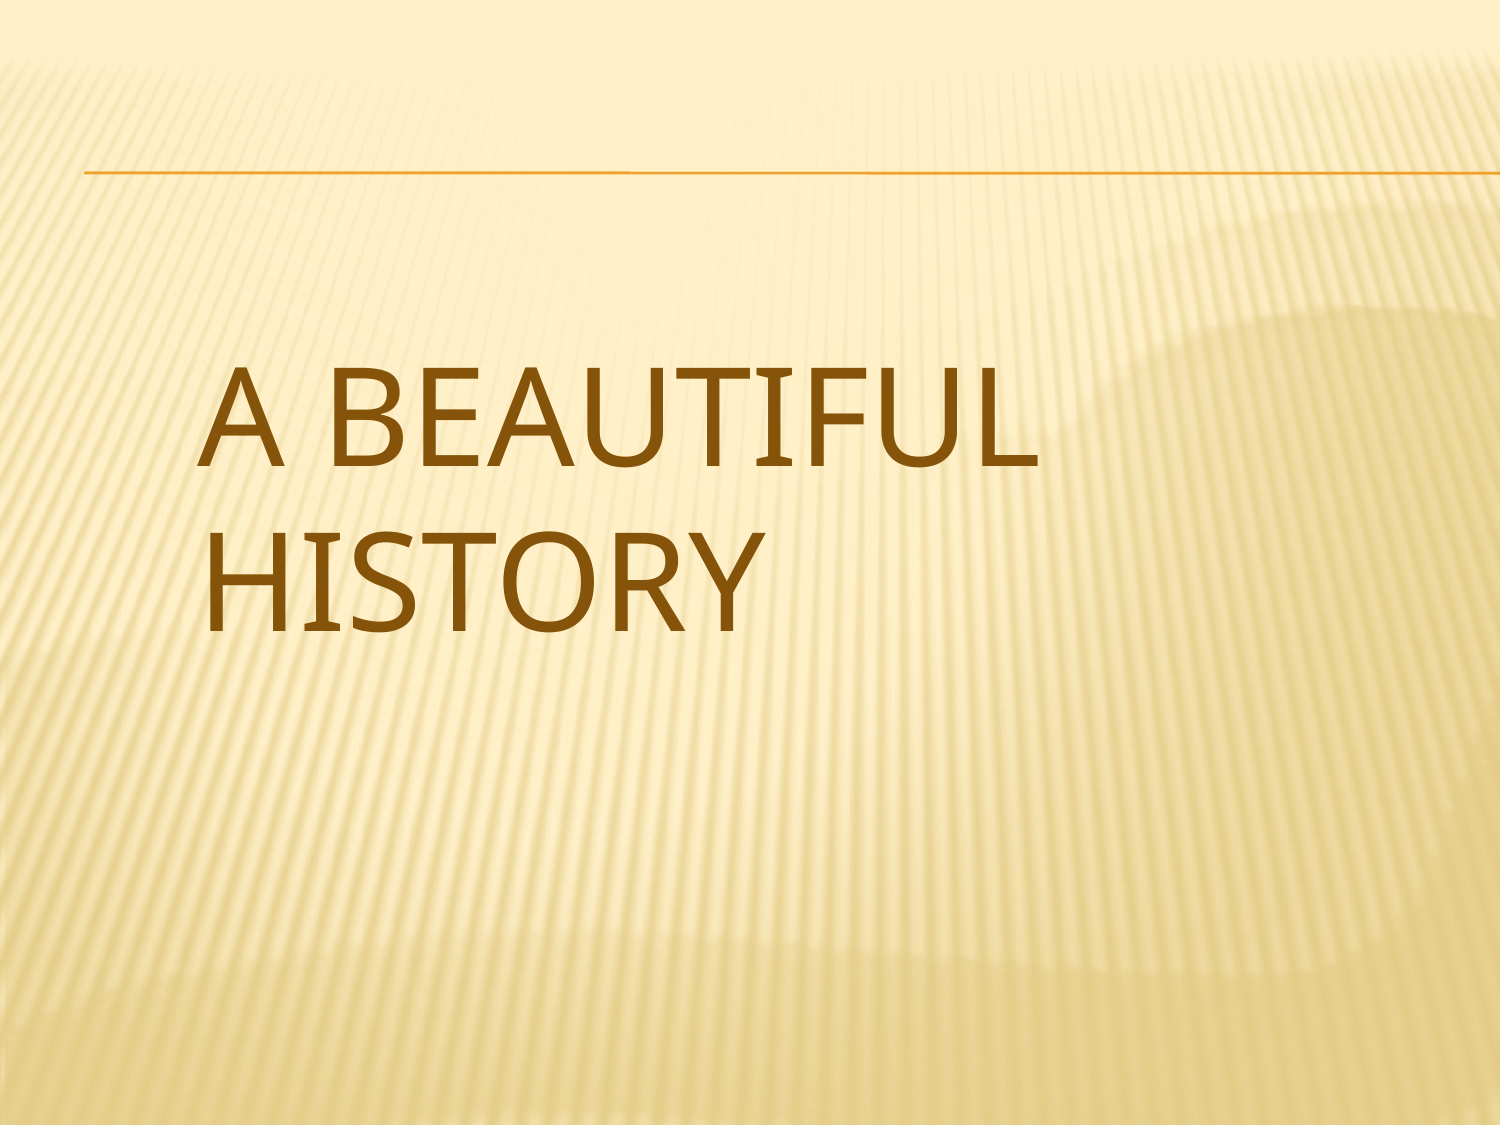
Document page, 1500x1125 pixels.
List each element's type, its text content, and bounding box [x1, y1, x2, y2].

title A Beautiful History [183, 425, 1500, 563]
